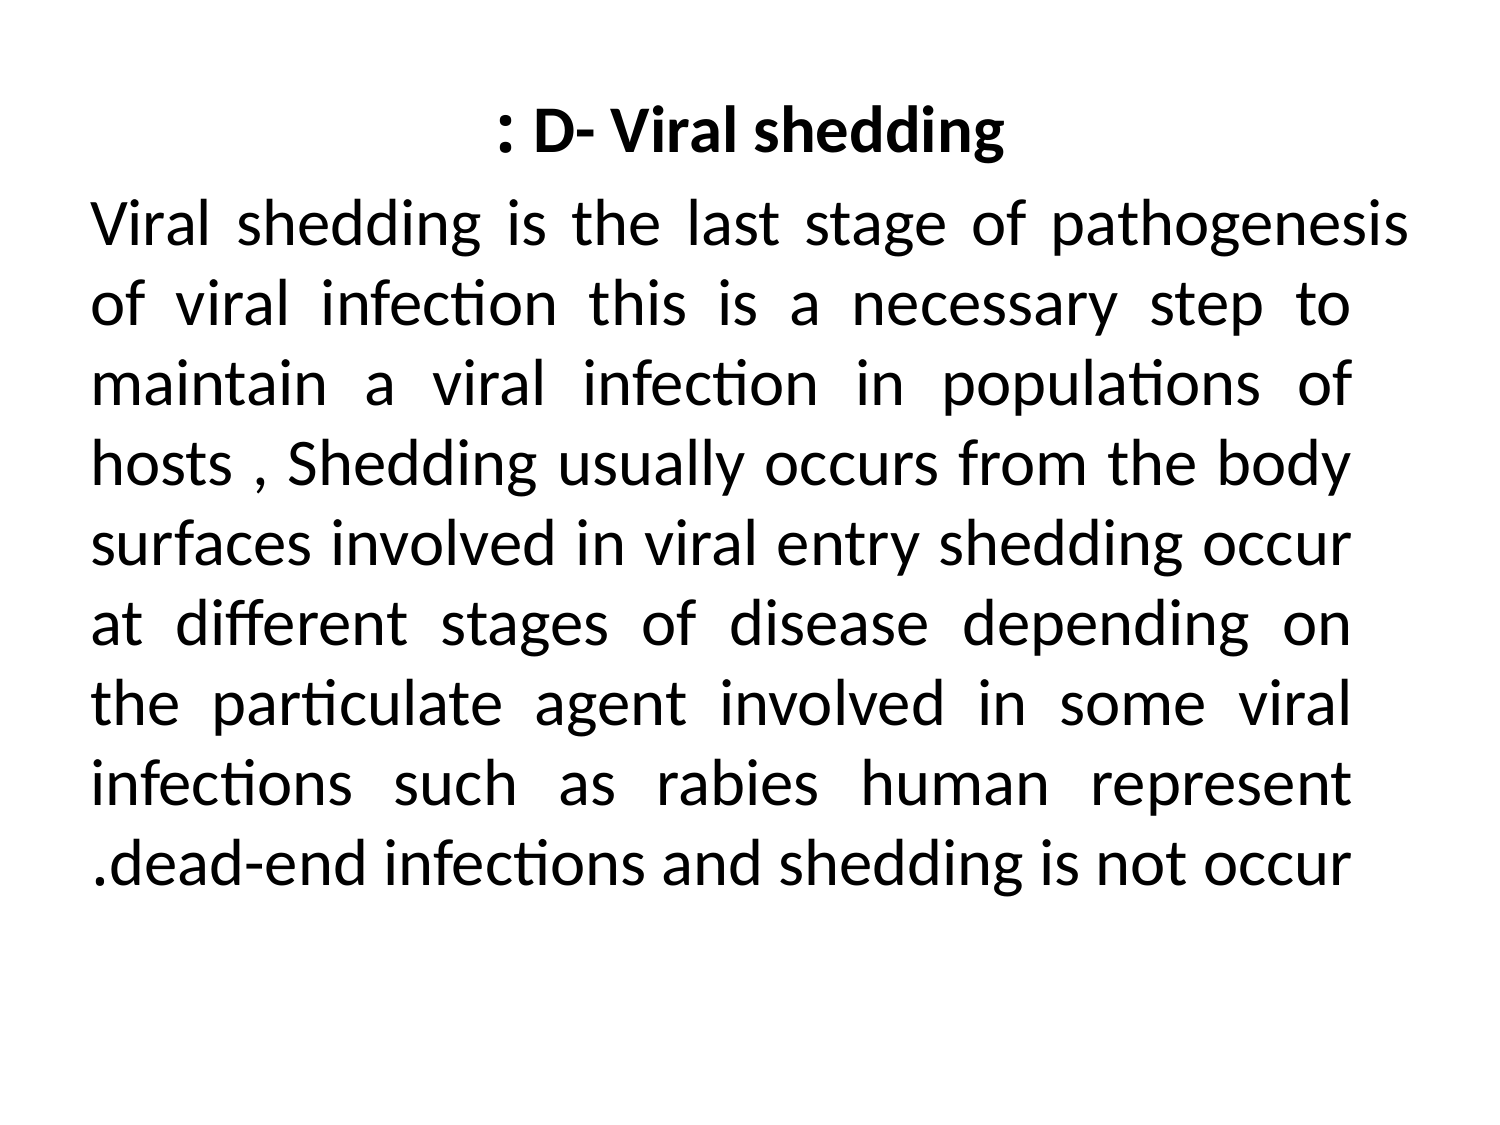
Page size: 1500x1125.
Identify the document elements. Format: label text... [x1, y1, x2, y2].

list D- Viral shedding : Viral shedding is the last stage of pathogenesis of viral infection this is a necessary step to maintain a viral infection in populations of hosts , Shedding usually occurs from the body surfaces involved in viral entry shedding occur at different stages of disease depending on the particulate agent involved in some viral infections such as rabies human represent dead-end infections and shedding is not occur. [75, 78, 1425, 1005]
